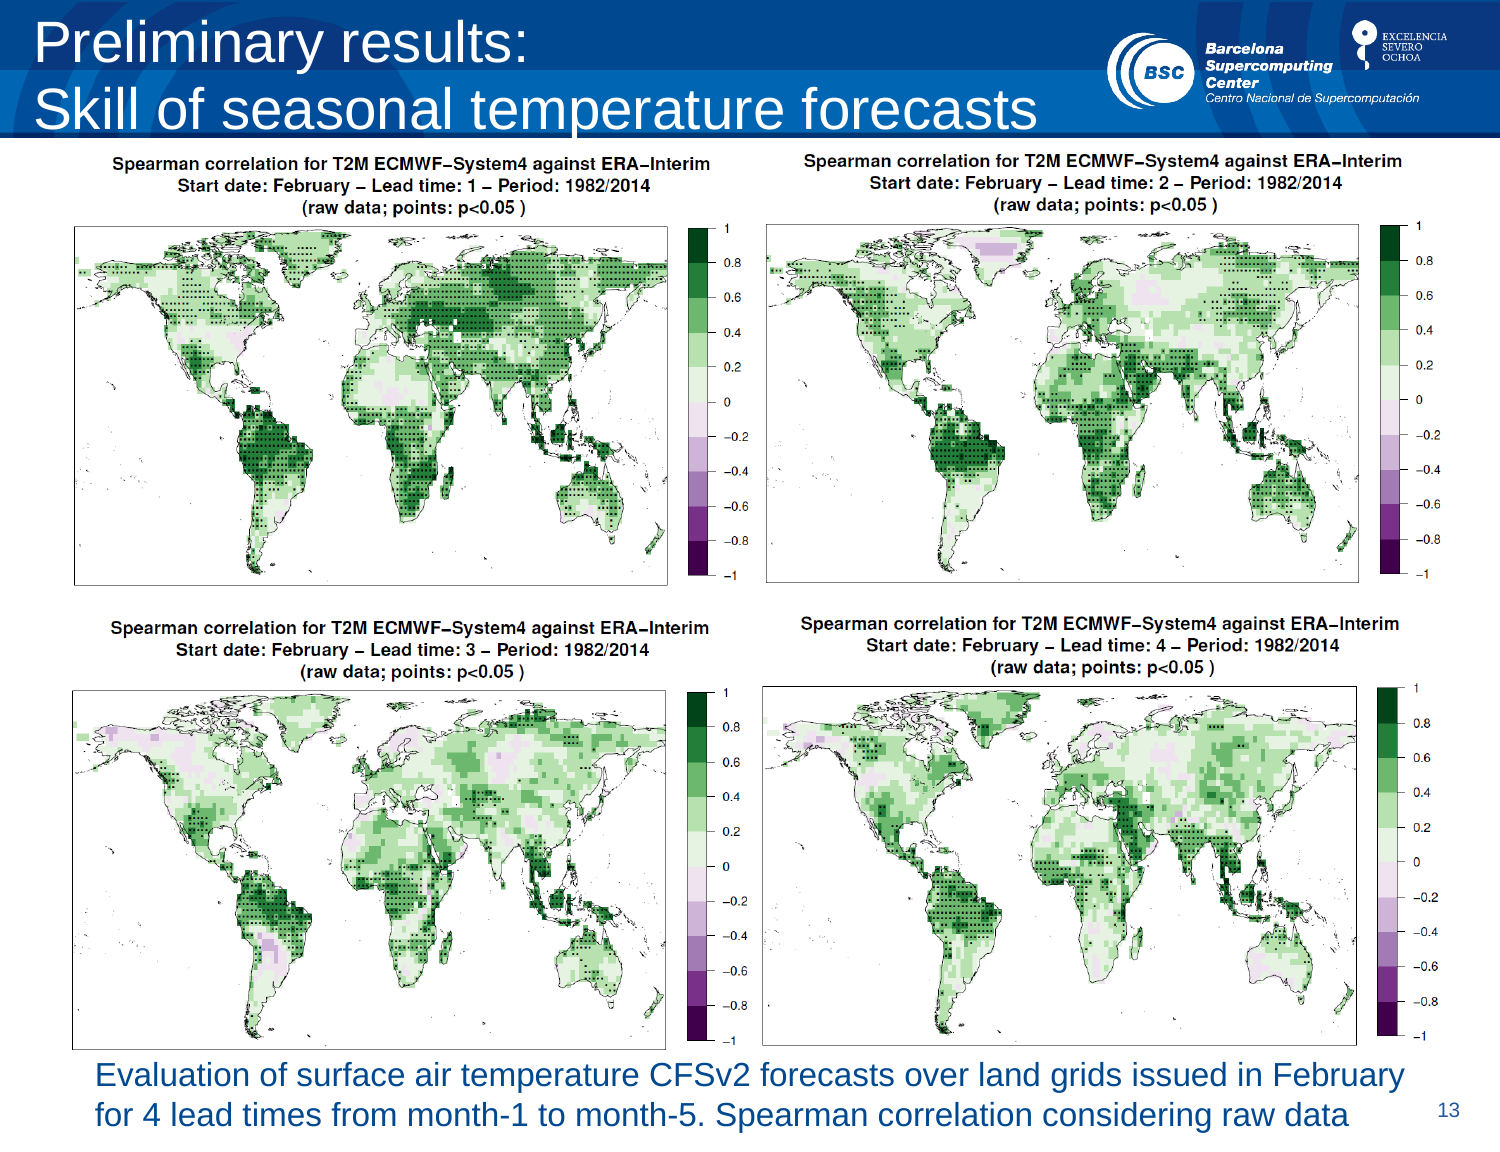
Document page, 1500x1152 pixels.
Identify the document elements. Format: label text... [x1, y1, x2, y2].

picture [0, 0, 1500, 138]
picture [67, 150, 755, 590]
title Preliminary results: Skill of seasonal temperature forecasts of ECMWF-System4 [18, 0, 1093, 115]
text_box Evaluation of surface air temperature CFSv2 forecasts over land grids issued in February for 4 lead times from month-1 to month-5. Spearman correlation considering raw data [80, 1057, 1443, 1141]
picture [757, 150, 1448, 590]
picture [67, 609, 1443, 1054]
